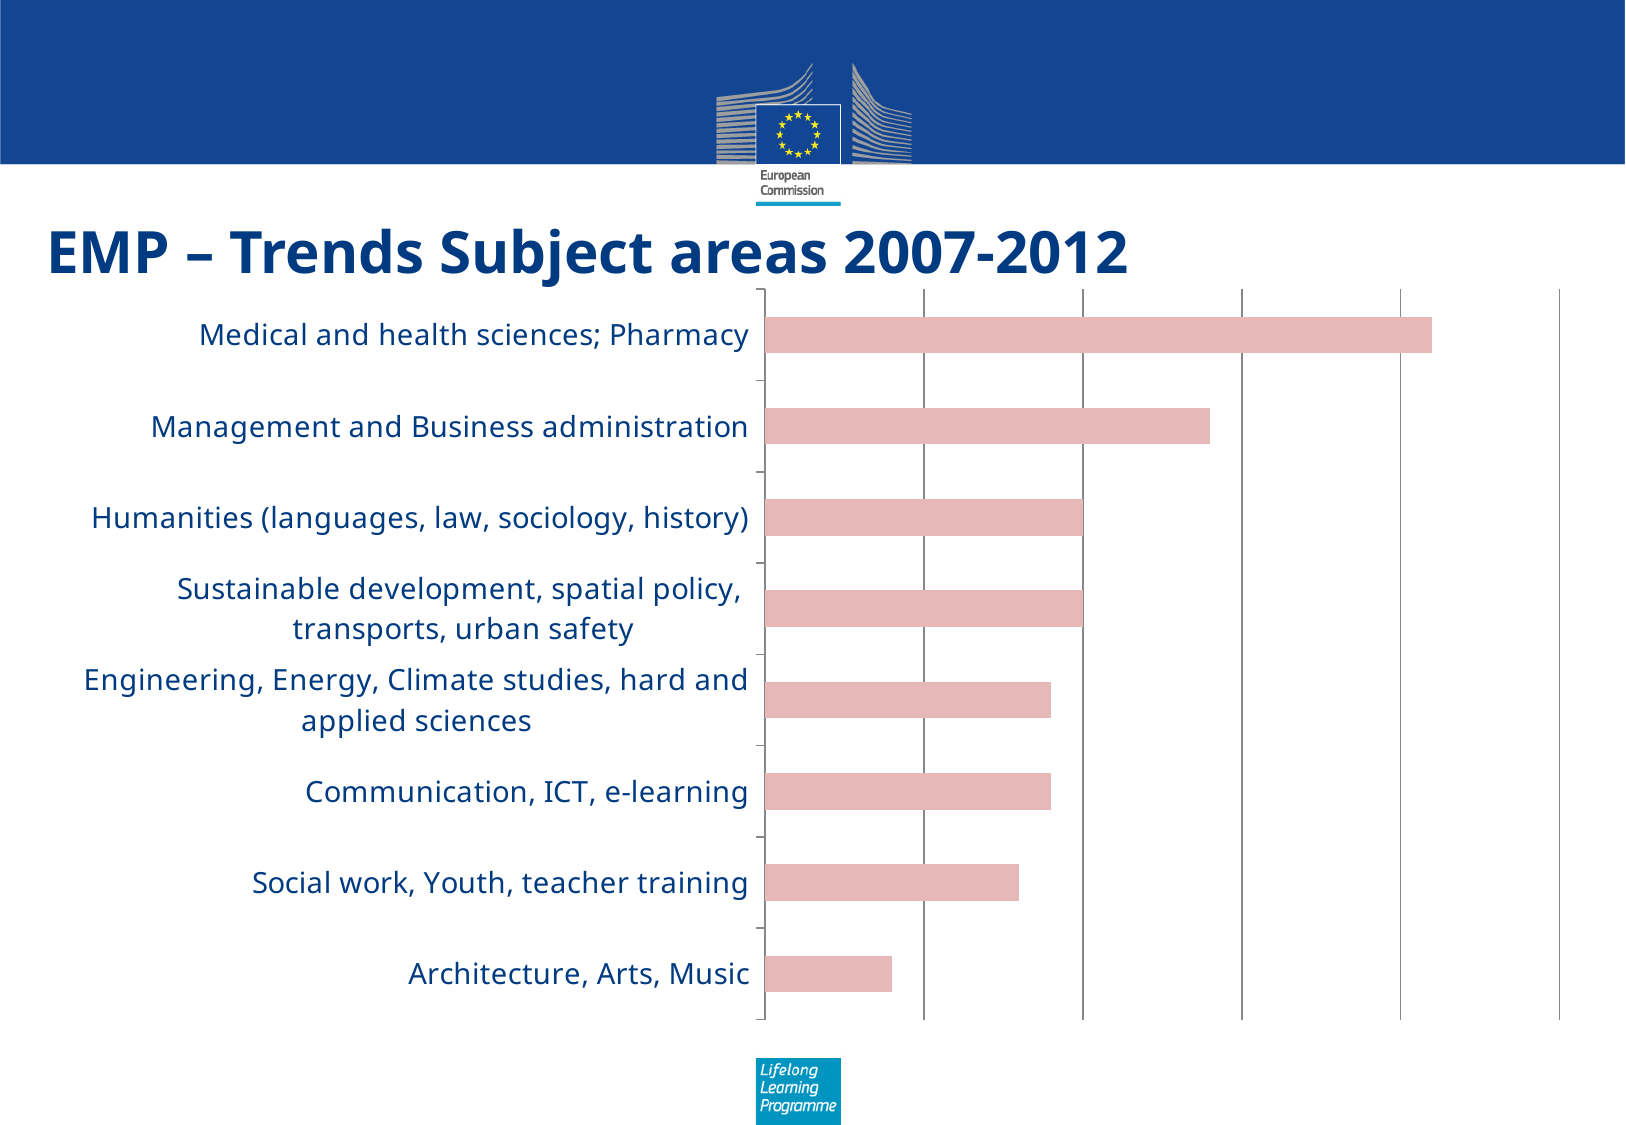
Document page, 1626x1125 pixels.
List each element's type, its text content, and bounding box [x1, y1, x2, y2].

title EMP – Trends Subject areas 2007-2012 [30, 195, 1586, 305]
picture [826, 1102, 834, 1111]
picture [775, 1086, 782, 1093]
chart [74, 249, 1561, 1024]
picture [785, 1102, 792, 1109]
picture [0, 0, 1625, 1125]
picture [780, 1104, 788, 1113]
picture [810, 1070, 816, 1078]
